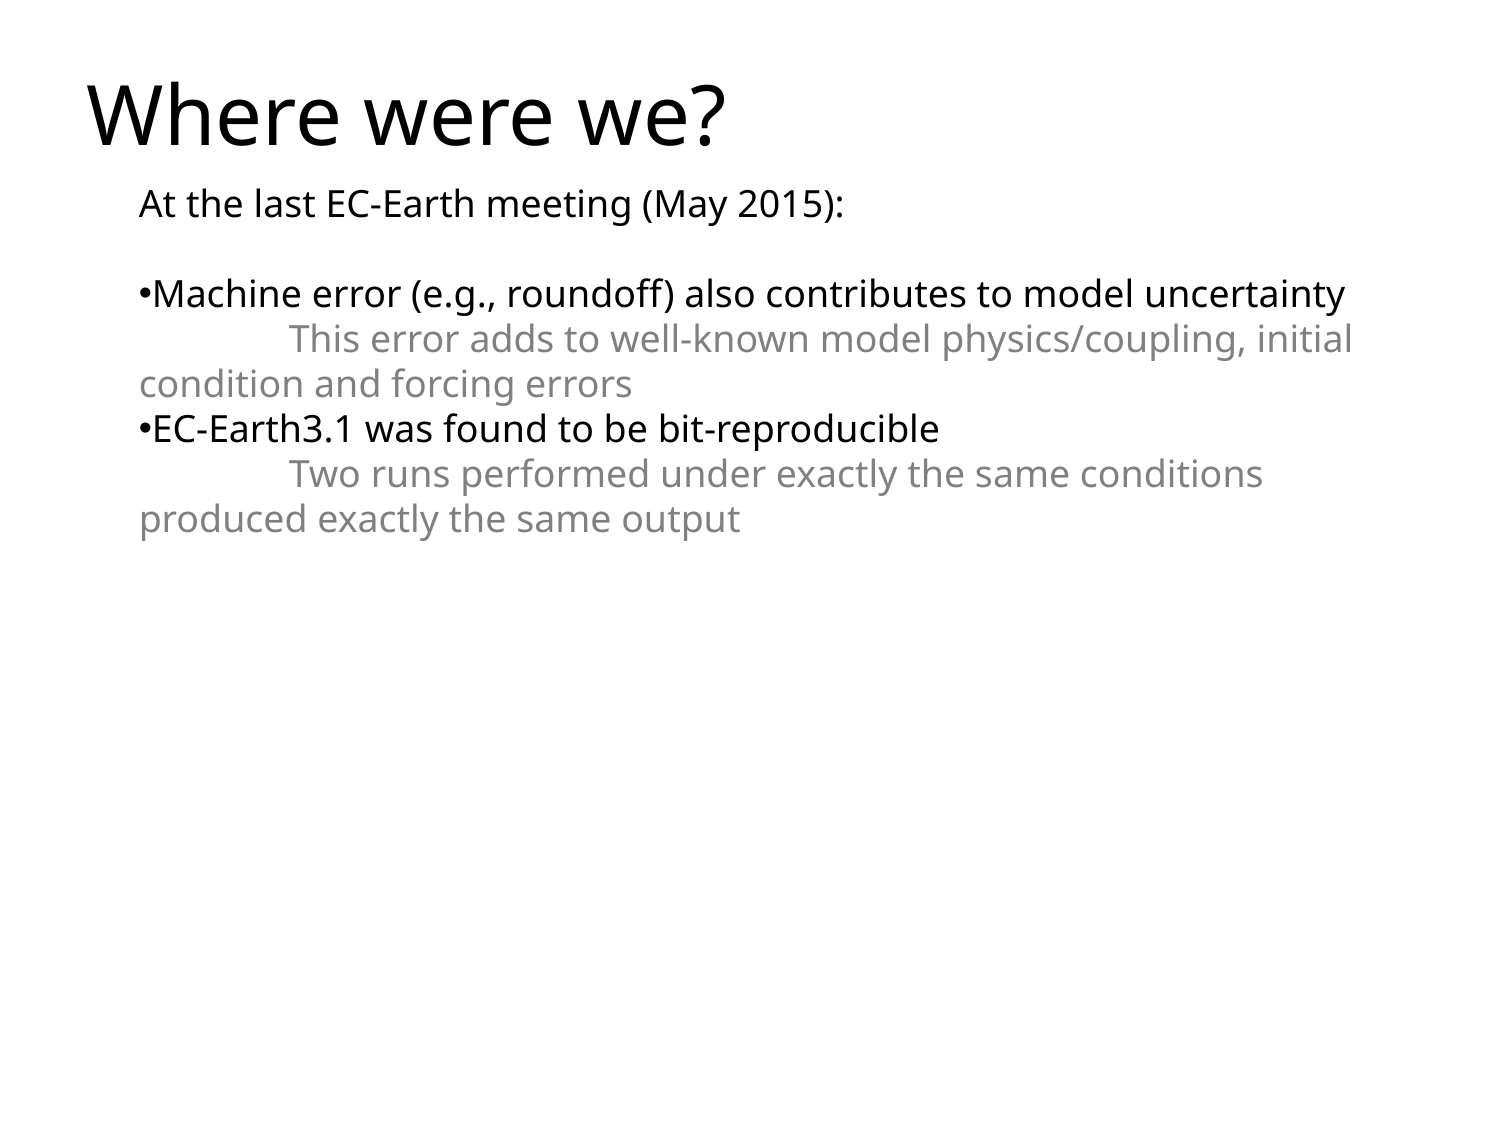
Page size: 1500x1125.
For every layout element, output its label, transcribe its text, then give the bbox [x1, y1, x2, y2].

text_box Where were we? [71, 54, 816, 170]
text_box At the last EC-Earth meeting (May 2015): Machine error (e.g., roundoff) also contributes to model uncertainty This error adds to well-known model physics/coupling, initial condition and forcing errors EC-Earth3.1 was found to be bit-reproducible Two runs performed under exactly the same conditions produced exactly the same output [123, 172, 1441, 593]
